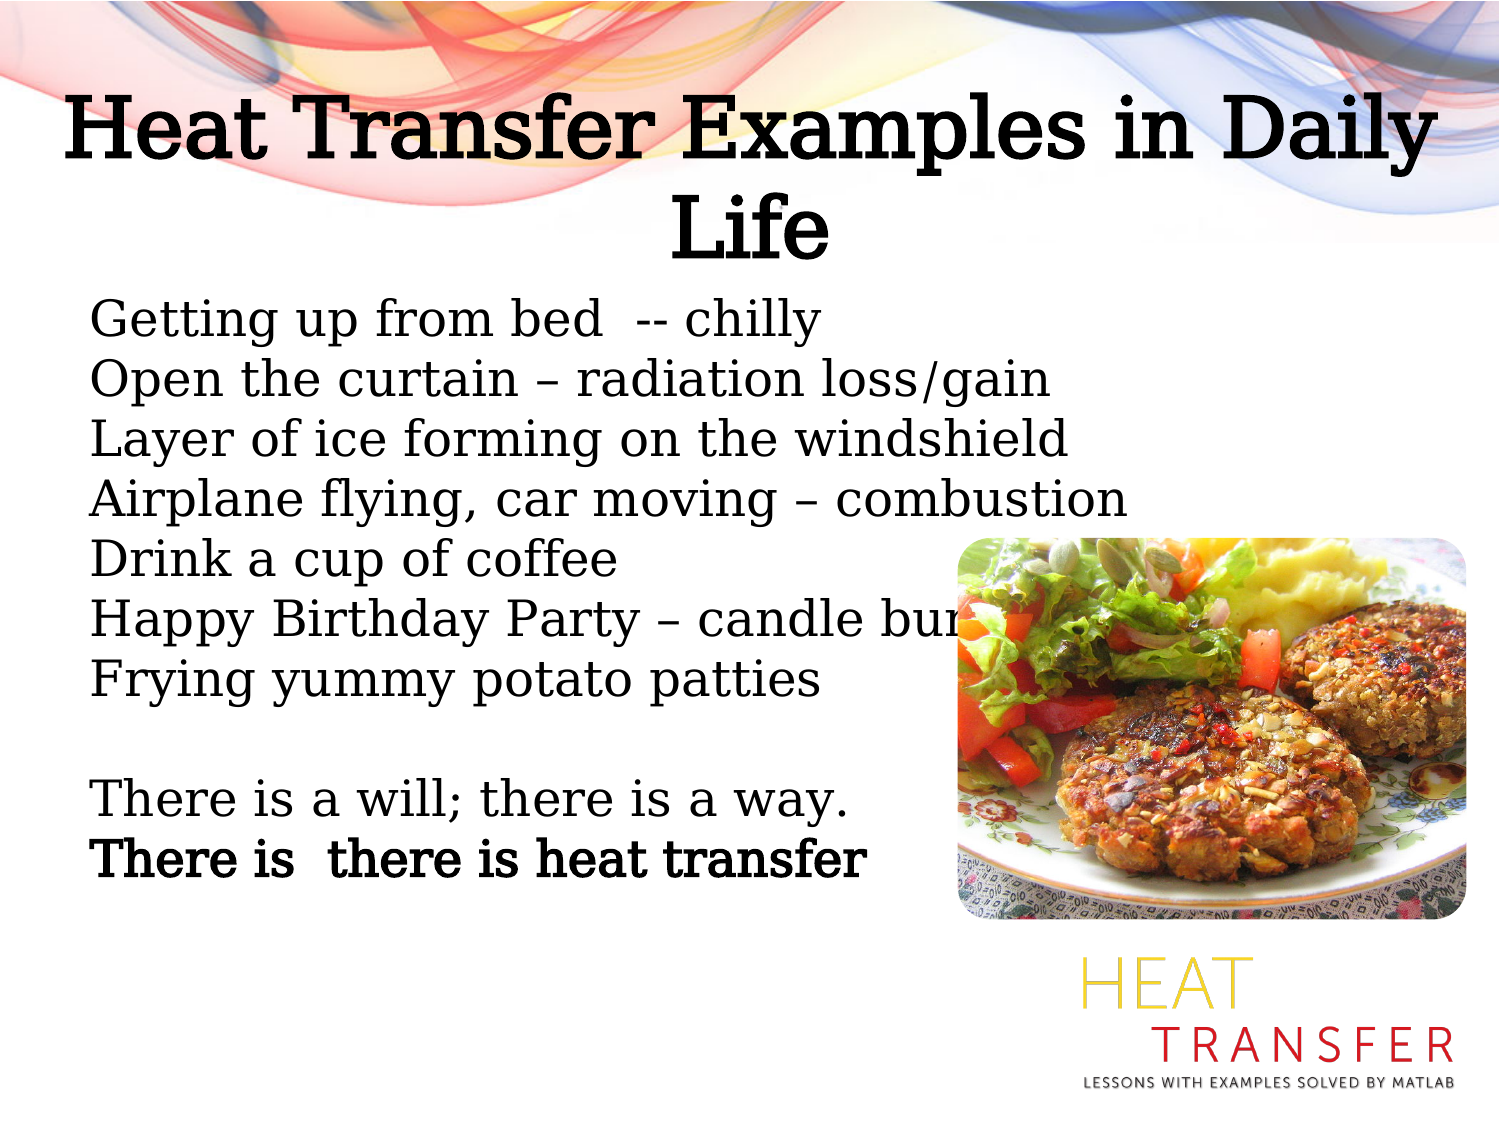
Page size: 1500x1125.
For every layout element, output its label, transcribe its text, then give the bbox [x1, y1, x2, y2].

picture [1075, 946, 1464, 1093]
text_box Heat Transfer Examples in Daily Life [0, 66, 1500, 281]
picture [0, 1, 1499, 66]
picture [957, 537, 1467, 920]
